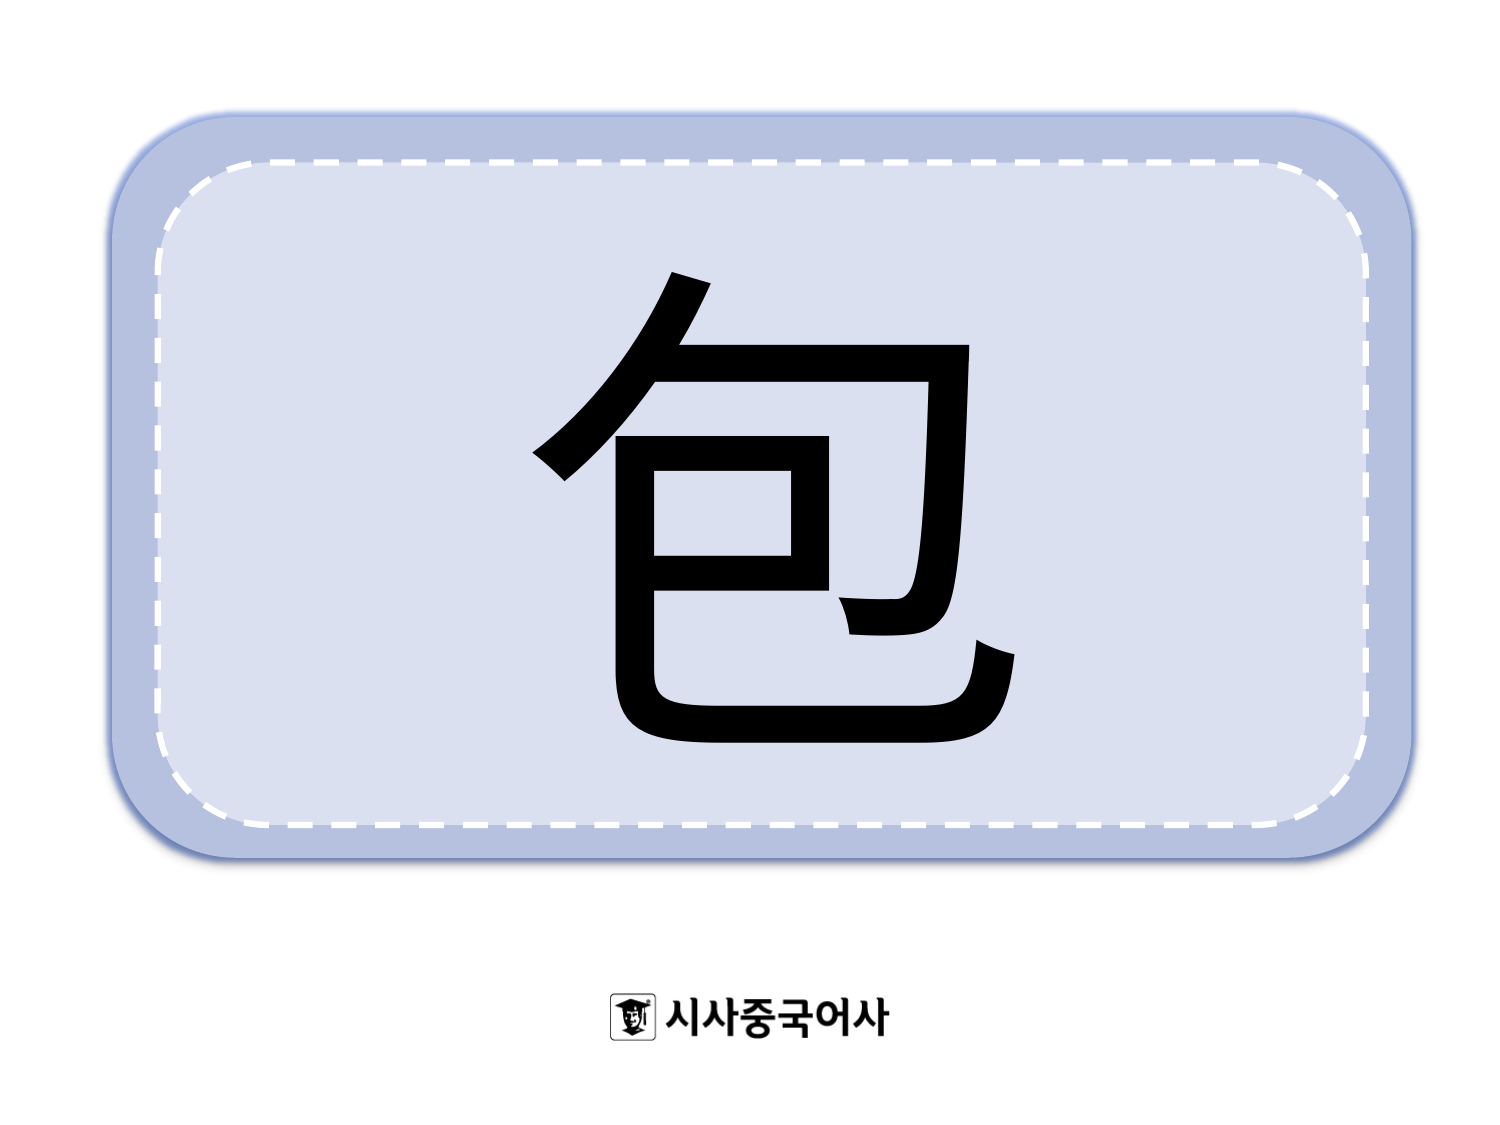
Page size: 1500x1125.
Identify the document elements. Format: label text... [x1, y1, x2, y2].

picture [602, 987, 898, 1047]
text_box [162, 160, 1371, 824]
text_box 包 [171, 172, 1380, 836]
